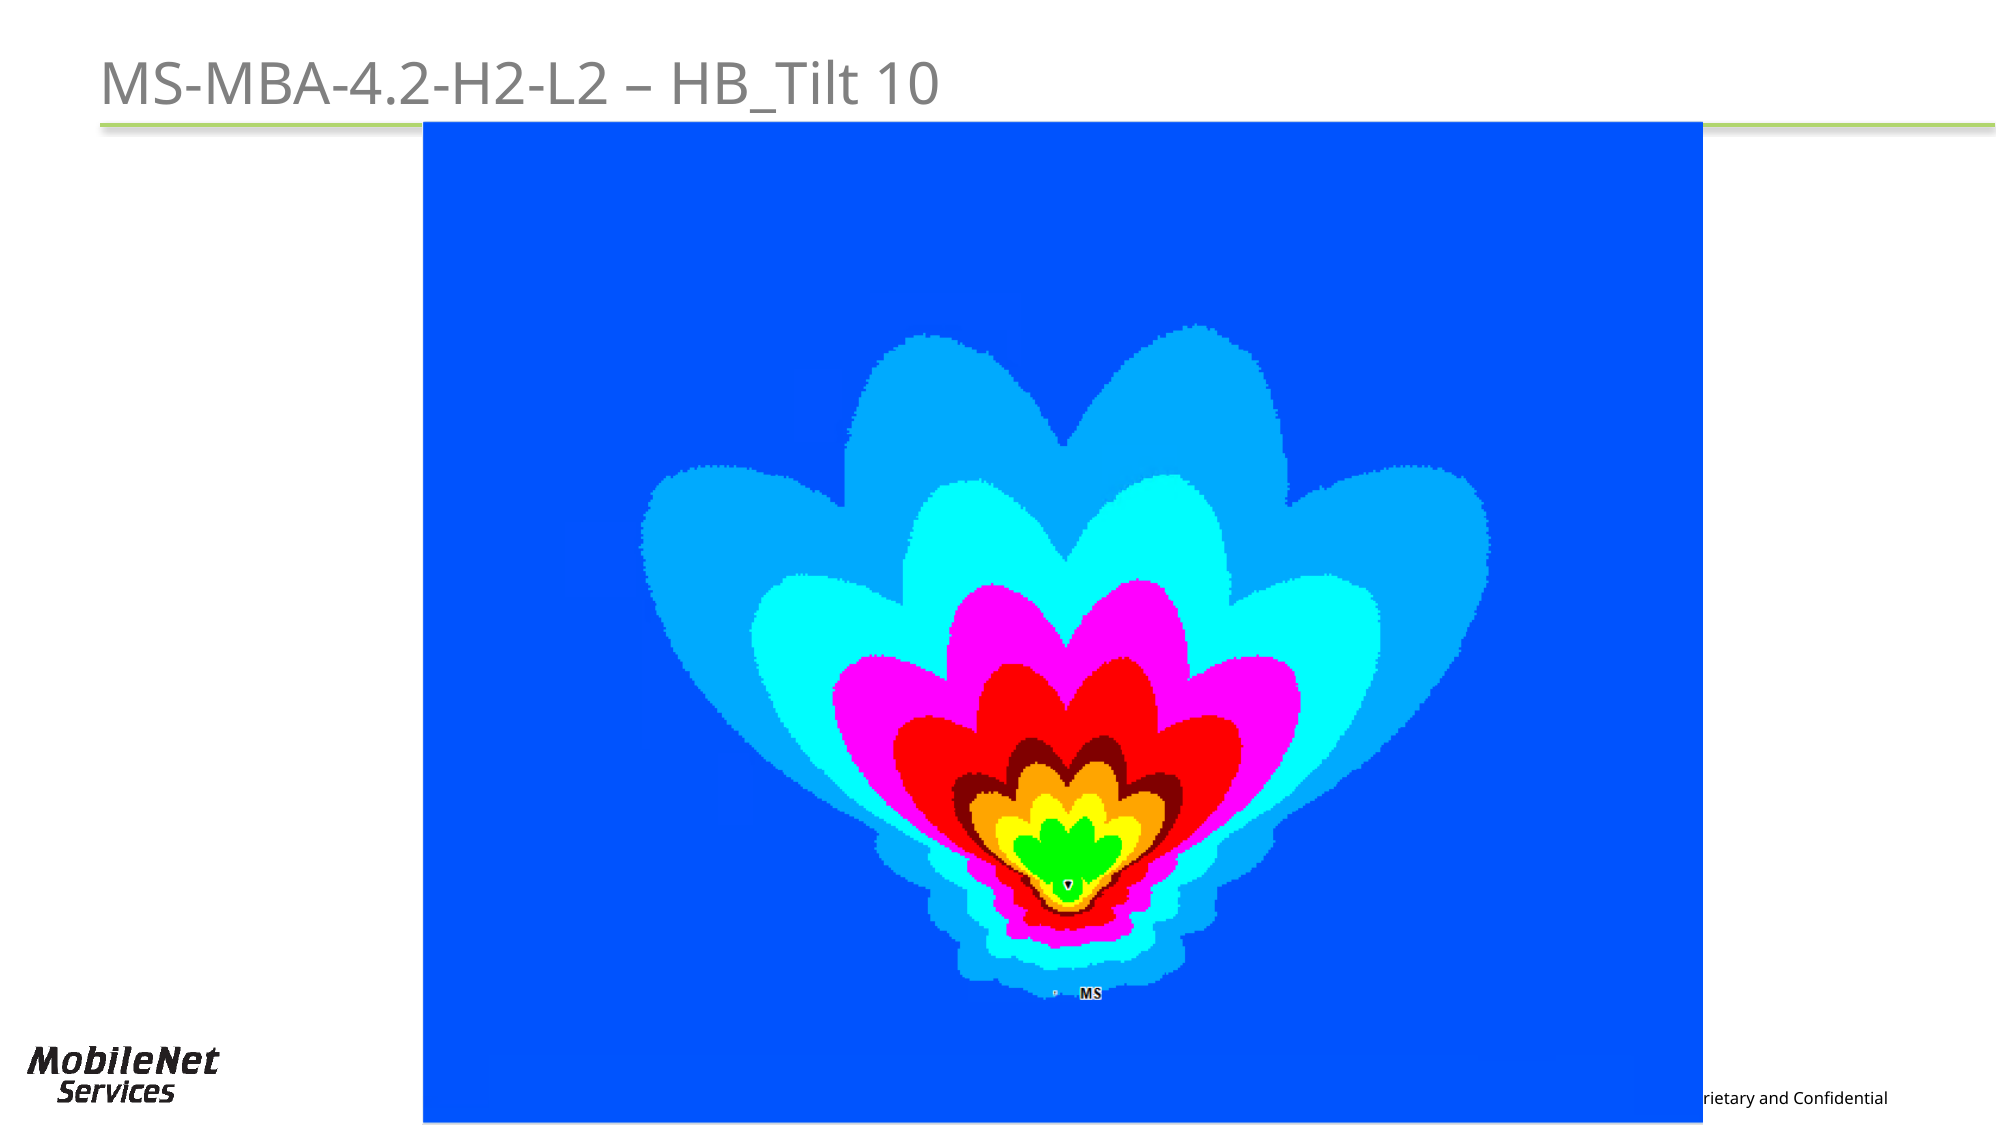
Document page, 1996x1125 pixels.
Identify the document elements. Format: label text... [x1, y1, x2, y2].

title MS-MBA-4.2-H2-L2 – HB_Tilt 10 [85, 0, 1881, 175]
picture [422, 121, 1704, 1125]
picture [19, 1037, 226, 1113]
